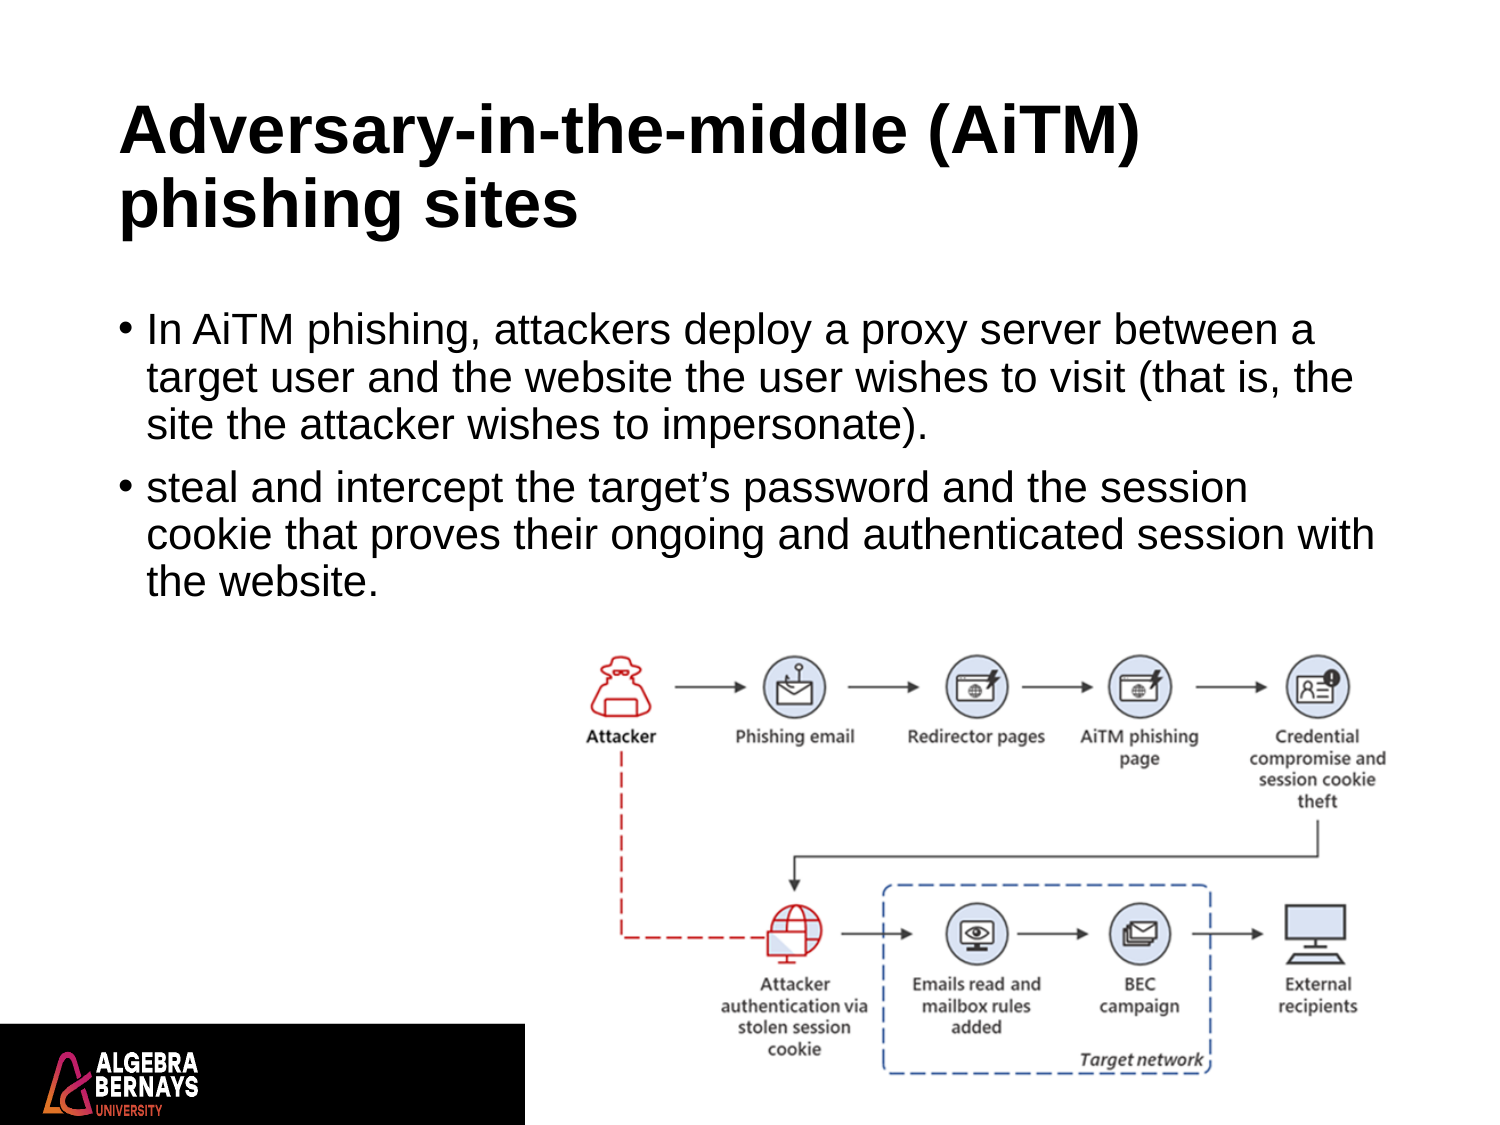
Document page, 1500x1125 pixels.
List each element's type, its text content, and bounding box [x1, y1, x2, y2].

title Adversary-in-the-middle (AiTM) phishing sites [103, 59, 1397, 278]
picture [0, 603, 1468, 1125]
list In AiTM phishing, attackers deploy a proxy server between a target user and the website the user wishes to visit (that is, the site the attacker wishes to impersonate). steal and intercept the target’s password and the session cookie that proves their ongoing and authenticated session with the website. [103, 299, 1397, 1014]
